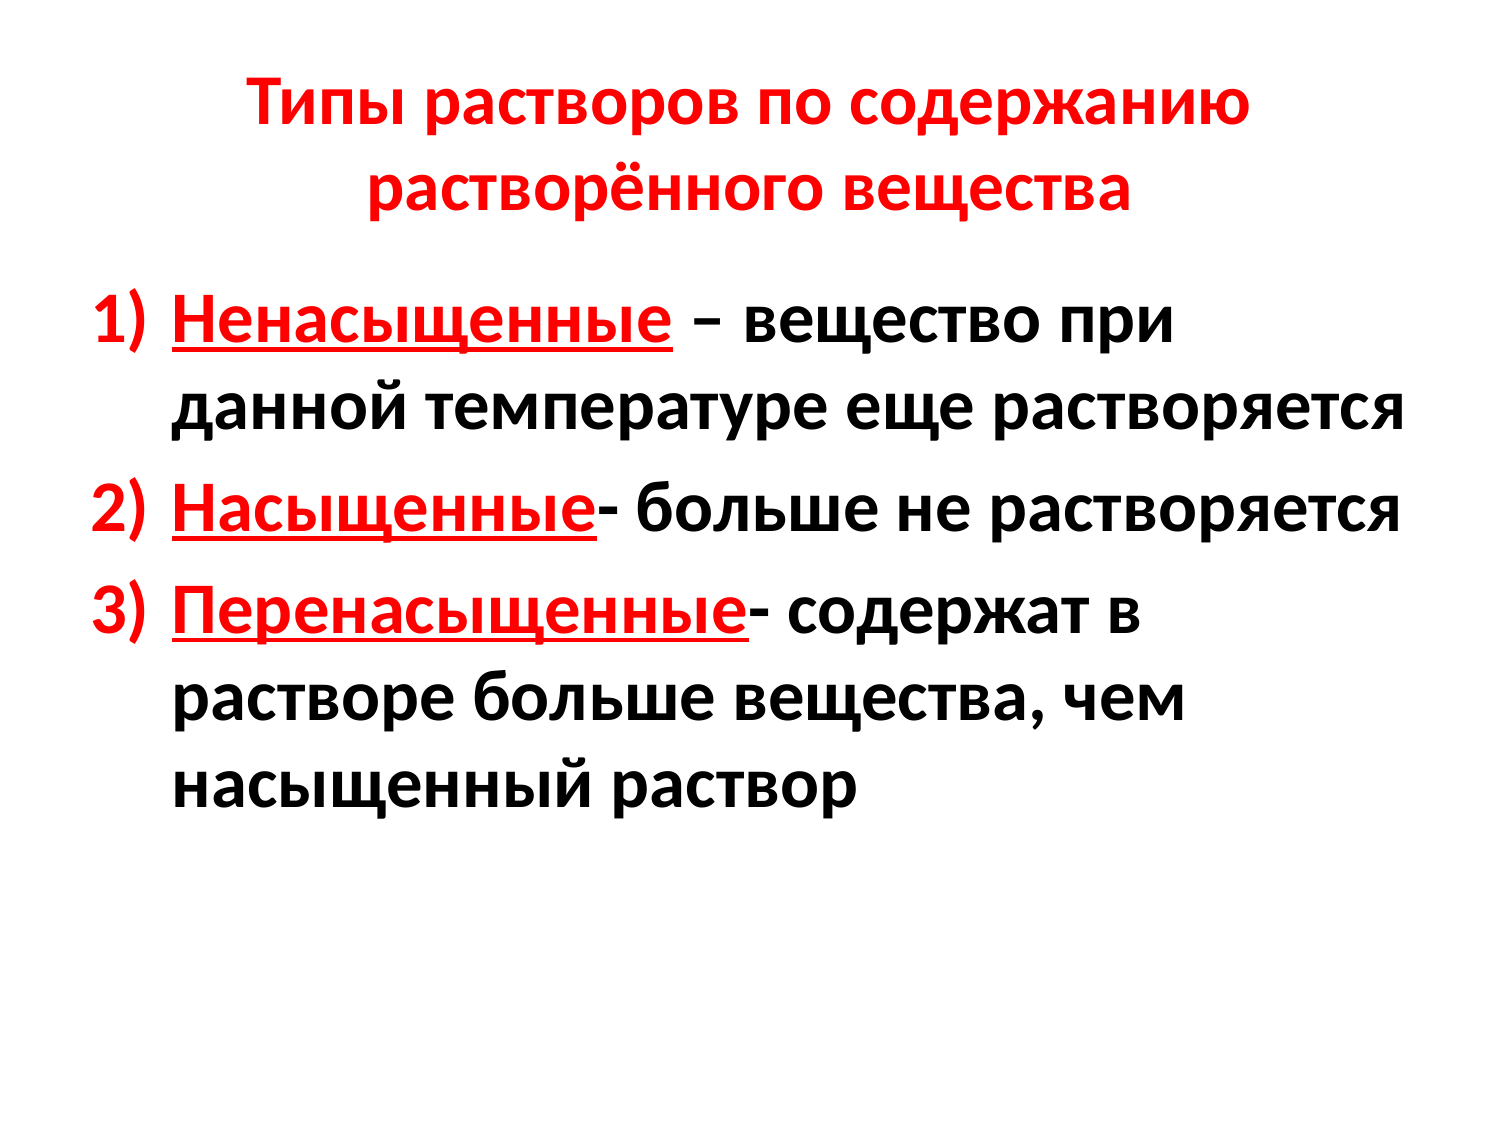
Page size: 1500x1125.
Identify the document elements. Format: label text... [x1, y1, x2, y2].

list Ненасыщенные – вещество при данной температуре еще растворяется Насыщенные- больше не растворяется Перенасыщенные- содержат в растворе больше вещества, чем насыщенный раствор [75, 262, 1425, 1005]
title Типы растворов по содержанию растворённого вещества [75, 45, 1425, 233]
